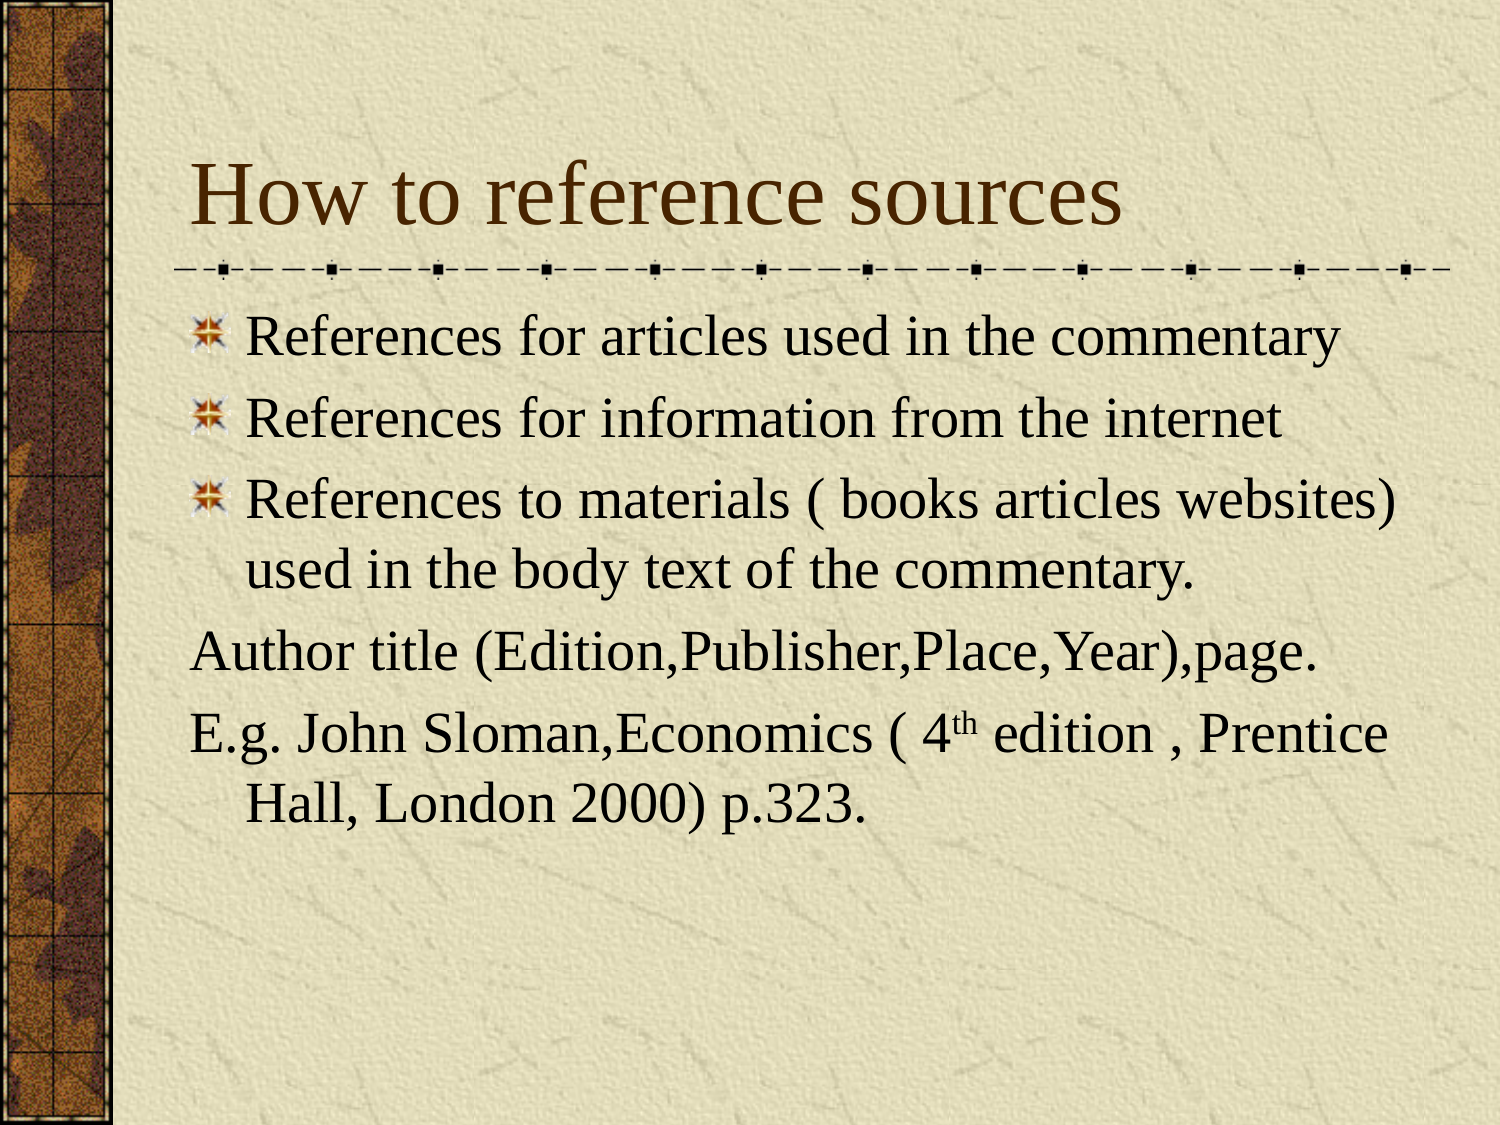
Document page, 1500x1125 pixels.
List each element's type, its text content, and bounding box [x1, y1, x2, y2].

picture [0, 0, 1500, 1125]
list References for articles used in the commentary References for information from the internet References to materials ( books articles websites) used in the body text of the commentary. Author title (Edition,Publisher,Place,Year),page. E.g. John Sloman,Economics ( 4th edition , Prentice Hall, London 2000) p.323. [173, 289, 1449, 965]
title How to reference sources [174, 62, 1451, 251]
